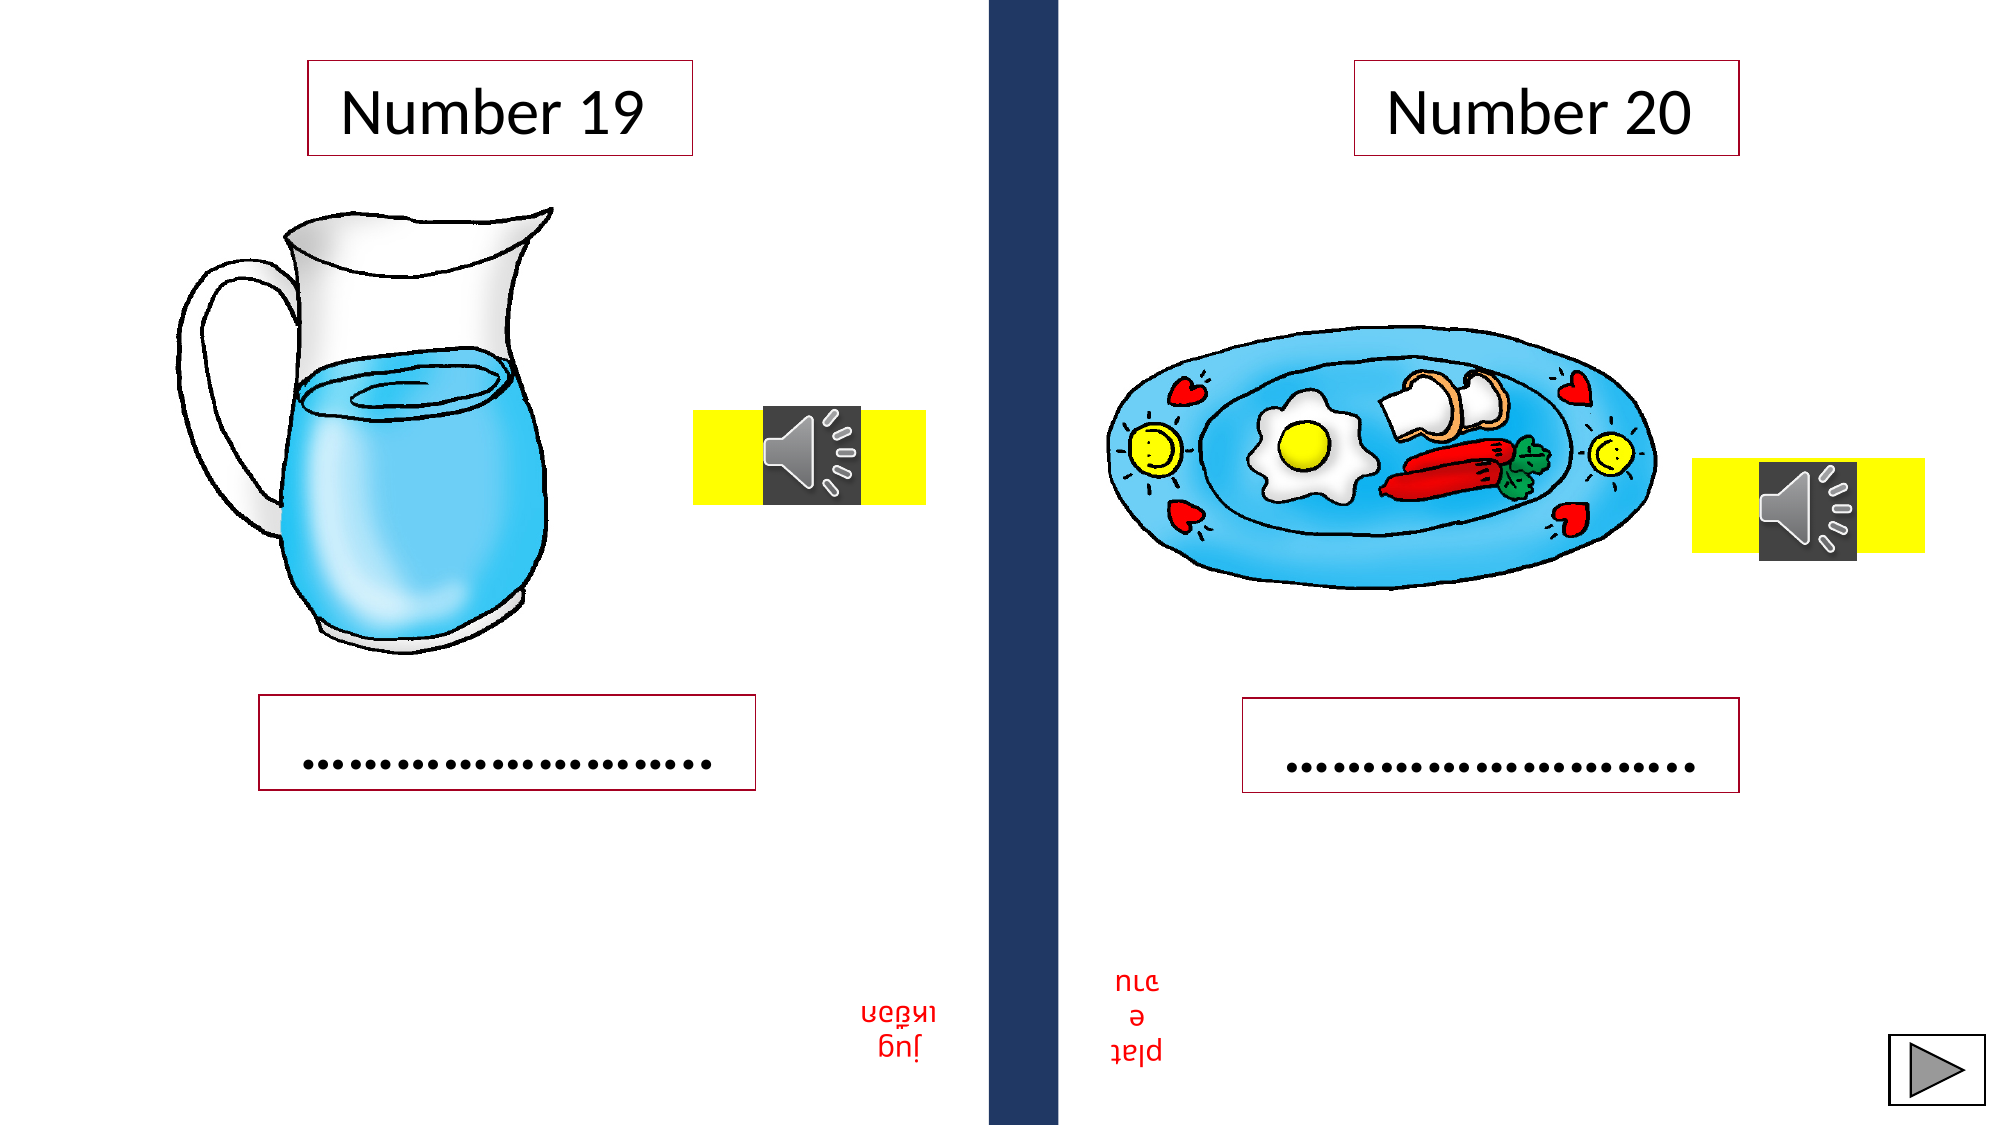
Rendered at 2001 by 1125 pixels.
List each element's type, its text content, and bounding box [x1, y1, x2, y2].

text_box …………………….. [1242, 697, 1739, 793]
table_header [863, 410, 926, 505]
picture [156, 180, 596, 672]
picture [1758, 461, 1859, 562]
picture [762, 405, 863, 506]
text_box jug เหยือก [840, 993, 958, 1078]
picture [1095, 304, 1677, 607]
text_box …………………….. [259, 695, 756, 790]
text_box [988, 0, 1059, 1125]
table_header [1692, 458, 1925, 553]
text_box Number 20 [1354, 60, 1739, 156]
text_box Number 19 [308, 60, 693, 156]
table_header [693, 410, 762, 505]
text_box plate จาน [1089, 962, 1185, 1082]
text_box [1888, 1034, 1986, 1106]
